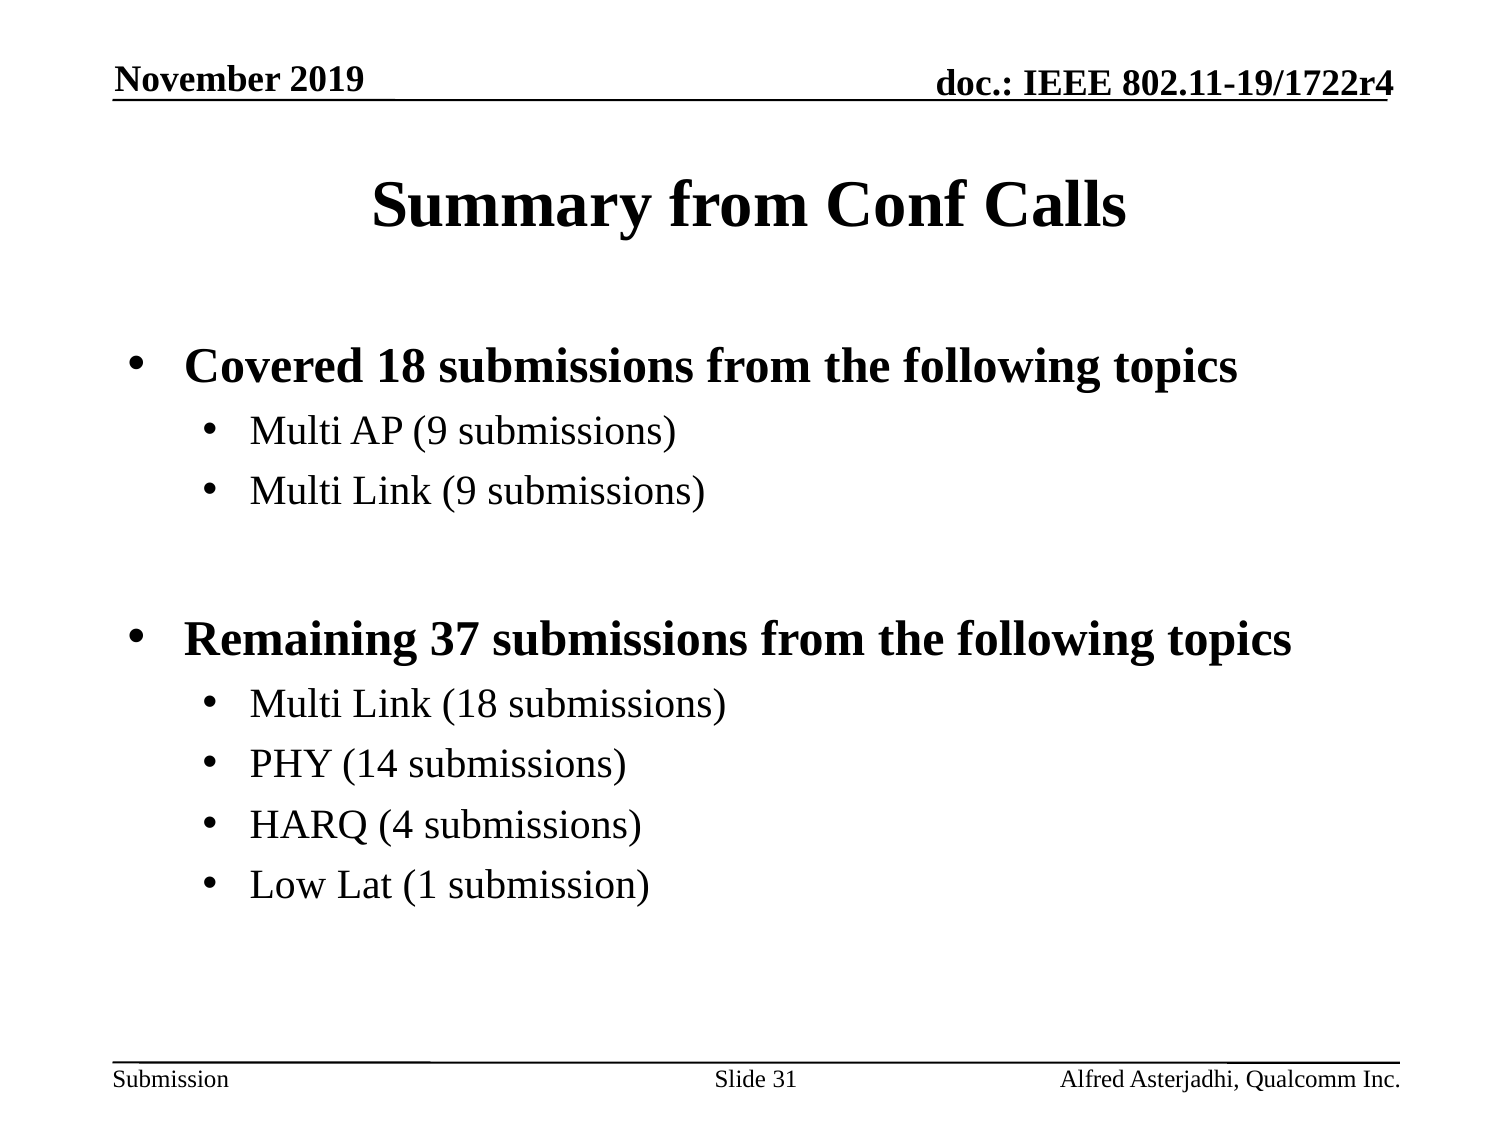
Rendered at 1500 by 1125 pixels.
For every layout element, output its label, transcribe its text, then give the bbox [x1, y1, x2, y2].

footer Alfred Asterjadhi, Qualcomm Inc. [878, 1061, 1402, 1093]
list Covered 18 submissions from the following topics Multi AP (9 submissions) Multi Link (9 submissions) Remaining 37 submissions from the following topics Multi Link (18 submissions) PHY (14 submissions) HARQ (4 submissions) Low Lat (1 submission) [112, 324, 1388, 1000]
title Summary from Conf Calls [112, 112, 1388, 288]
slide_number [114, 54, 423, 100]
slide_number Slide 31 [712, 1061, 800, 1123]
